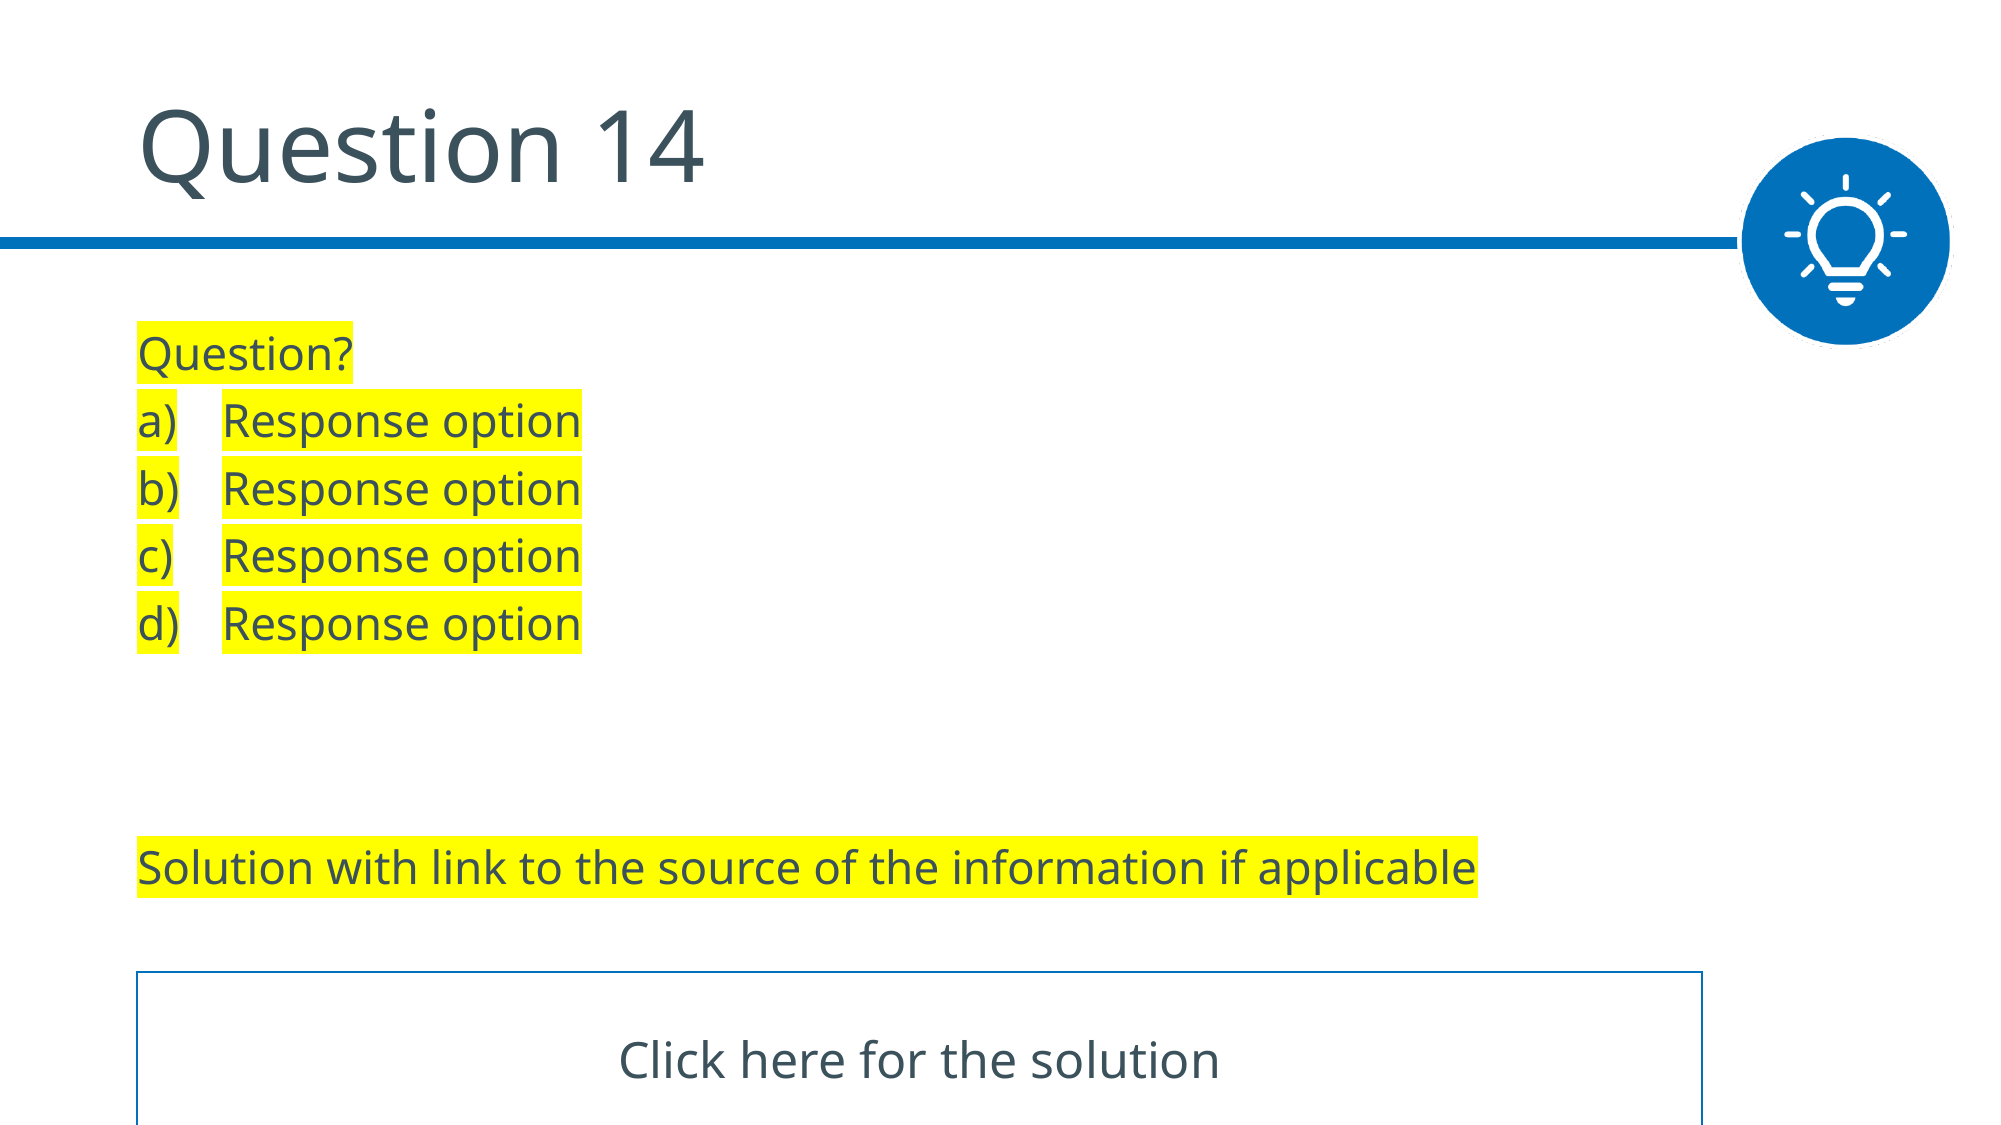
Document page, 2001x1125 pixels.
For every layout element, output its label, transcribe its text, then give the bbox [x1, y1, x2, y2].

title Question 14 [137, 47, 1703, 238]
list Question? Response option Response option Response option Response option [137, 324, 1703, 782]
picture [1737, 133, 1954, 349]
text_box Click here for the solution [136, 971, 1703, 1125]
list Solution with link to the source of the information if applicable [137, 838, 1703, 971]
